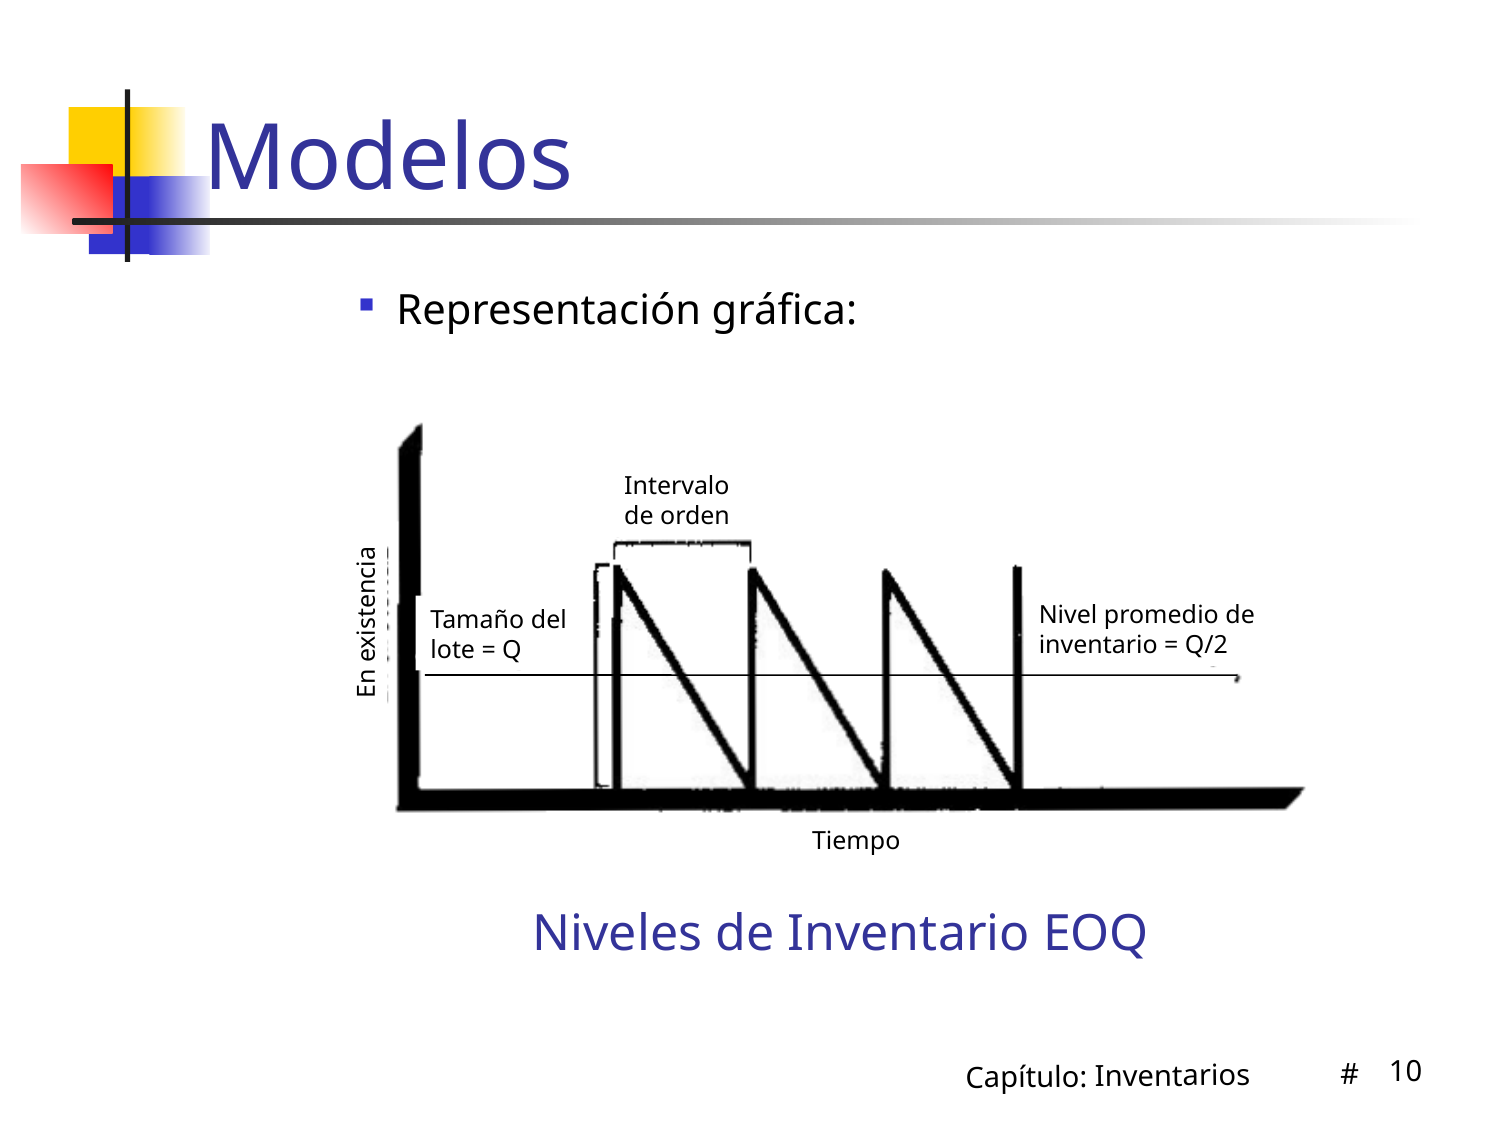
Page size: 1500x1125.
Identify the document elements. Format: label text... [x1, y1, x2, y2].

footer Capítulo: Inventarios # [923, 1028, 1402, 1108]
text_box Niveles de Inventario EOQ [517, 892, 1164, 968]
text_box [342, 418, 1311, 863]
slide_number 10 [1124, 1024, 1438, 1101]
title Modelos [188, 27, 1468, 216]
list Representación gráfica: [193, 274, 1470, 1007]
